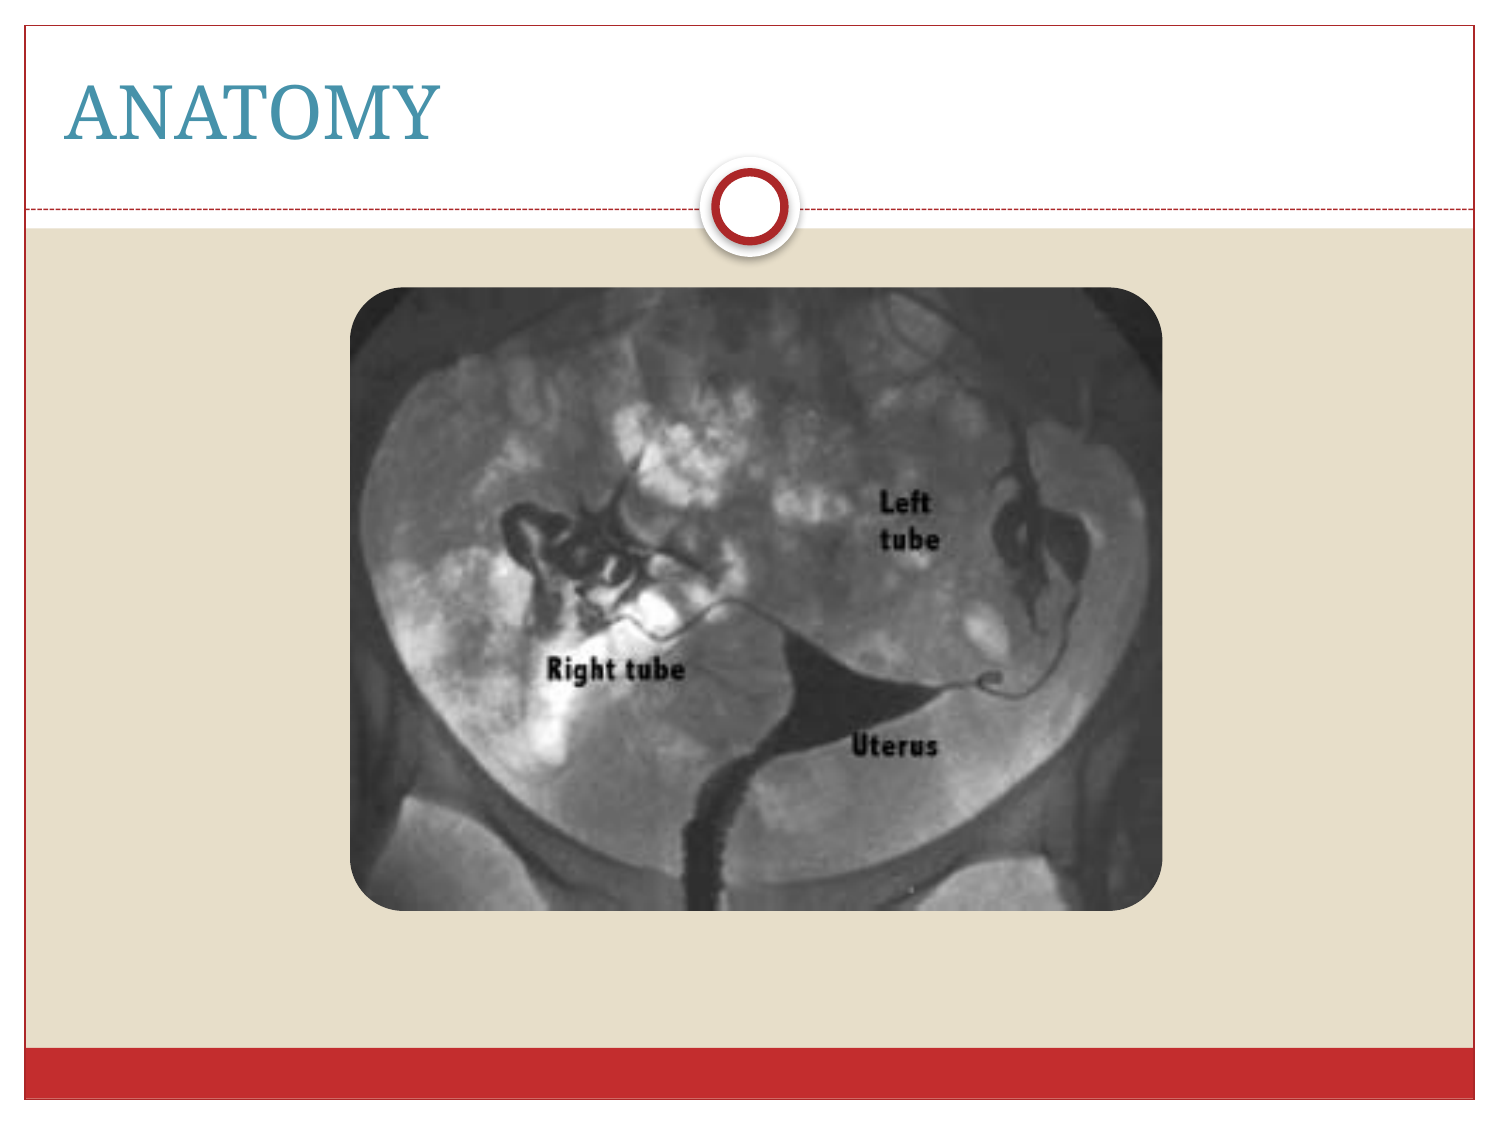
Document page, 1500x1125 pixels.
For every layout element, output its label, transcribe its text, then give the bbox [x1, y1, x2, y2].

picture [349, 287, 1163, 912]
title Anatomy [49, 37, 1450, 162]
